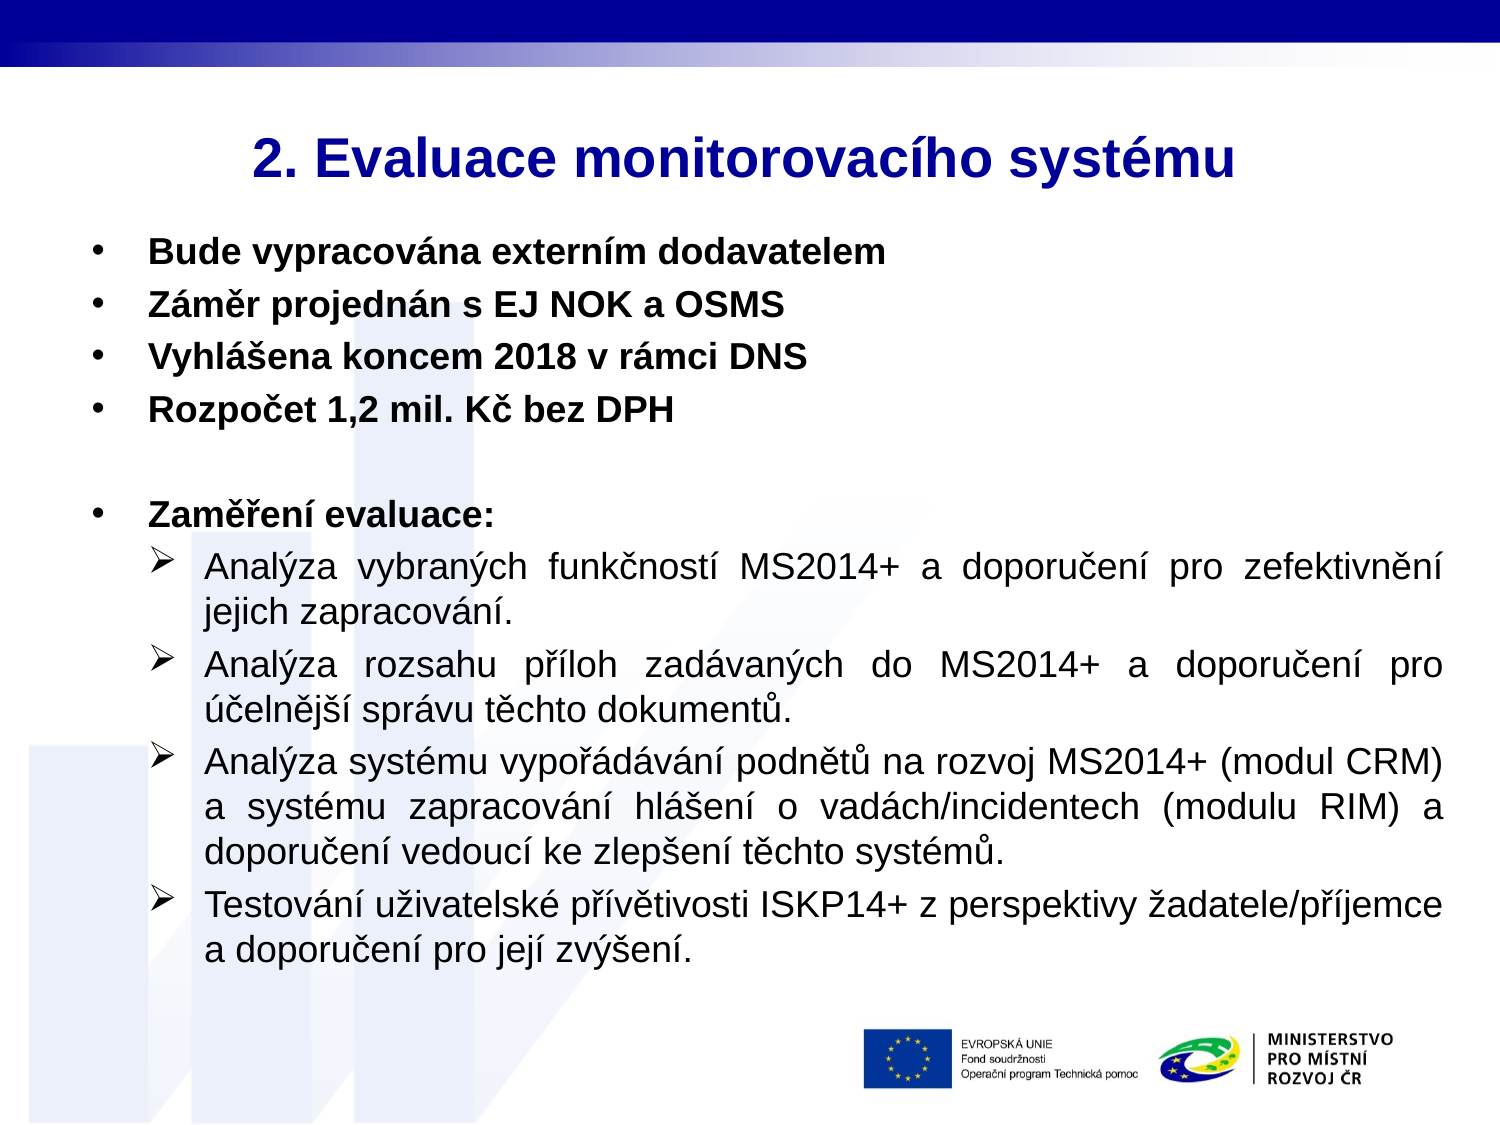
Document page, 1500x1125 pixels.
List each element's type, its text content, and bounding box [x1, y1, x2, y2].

list Bude vypracována externím dodavatelem Záměr projednán s EJ NOK a OSMS Vyhlášena koncem 2018 v rámci DNS Rozpočet 1,2 mil. Kč bez DPH Zaměření evaluace: Analýza vybraných funkčností MS2014+ a doporučení pro zefektivnění jejich zapracování. Analýza rozsahu příloh zadávaných do MS2014+ a doporučení pro účelnější správu těchto dokumentů. Analýza systému vypořádávání podnětů na rozvoj MS2014+ (modul CRM) a systému zapracování hlášení o vadách/incidentech (modulu RIM) a doporučení vedoucí ke zlepšení těchto systémů. Testování uživatelské přívětivosti ISKP14+ z perspektivy žadatele/příjemce a doporučení pro její zvýšení. [76, 219, 1459, 1024]
title 2. Evaluace monitorovacího systému [64, 113, 1425, 197]
picture [29, 302, 1412, 1125]
